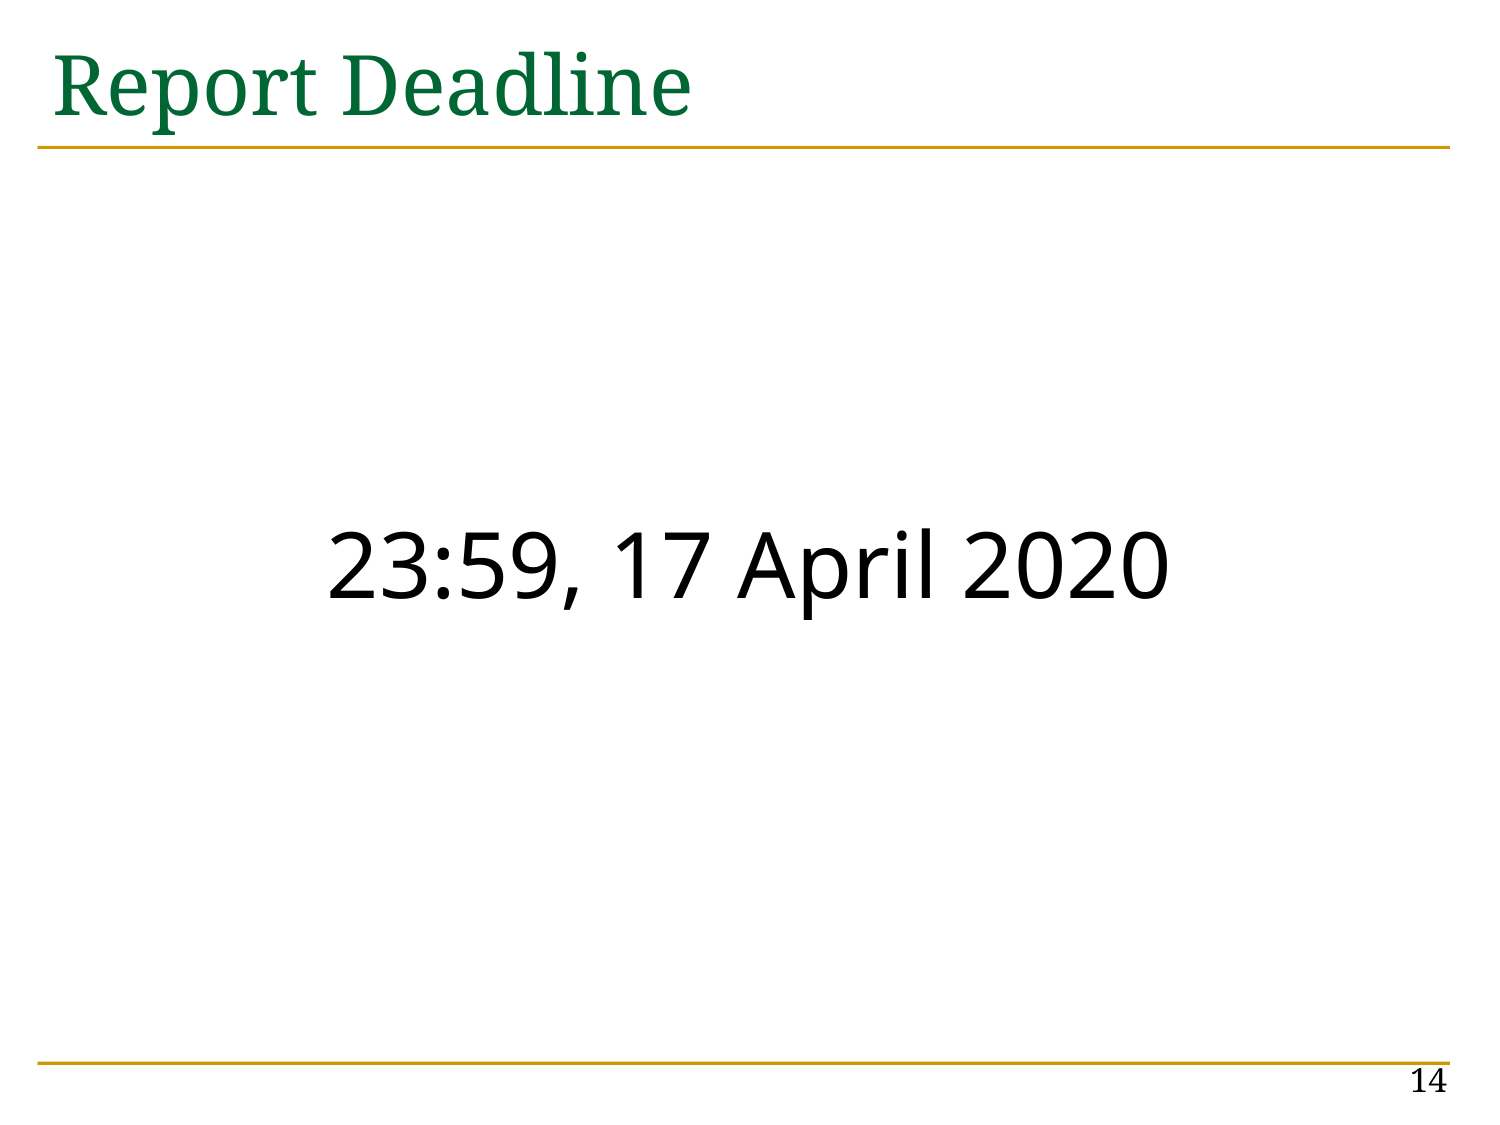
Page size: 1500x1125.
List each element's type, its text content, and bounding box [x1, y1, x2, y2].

slide_number 14 [1111, 1036, 1462, 1112]
title Report Deadline [37, 24, 1450, 200]
text_box 23:59, 17 April 2020 [312, 499, 1188, 624]
